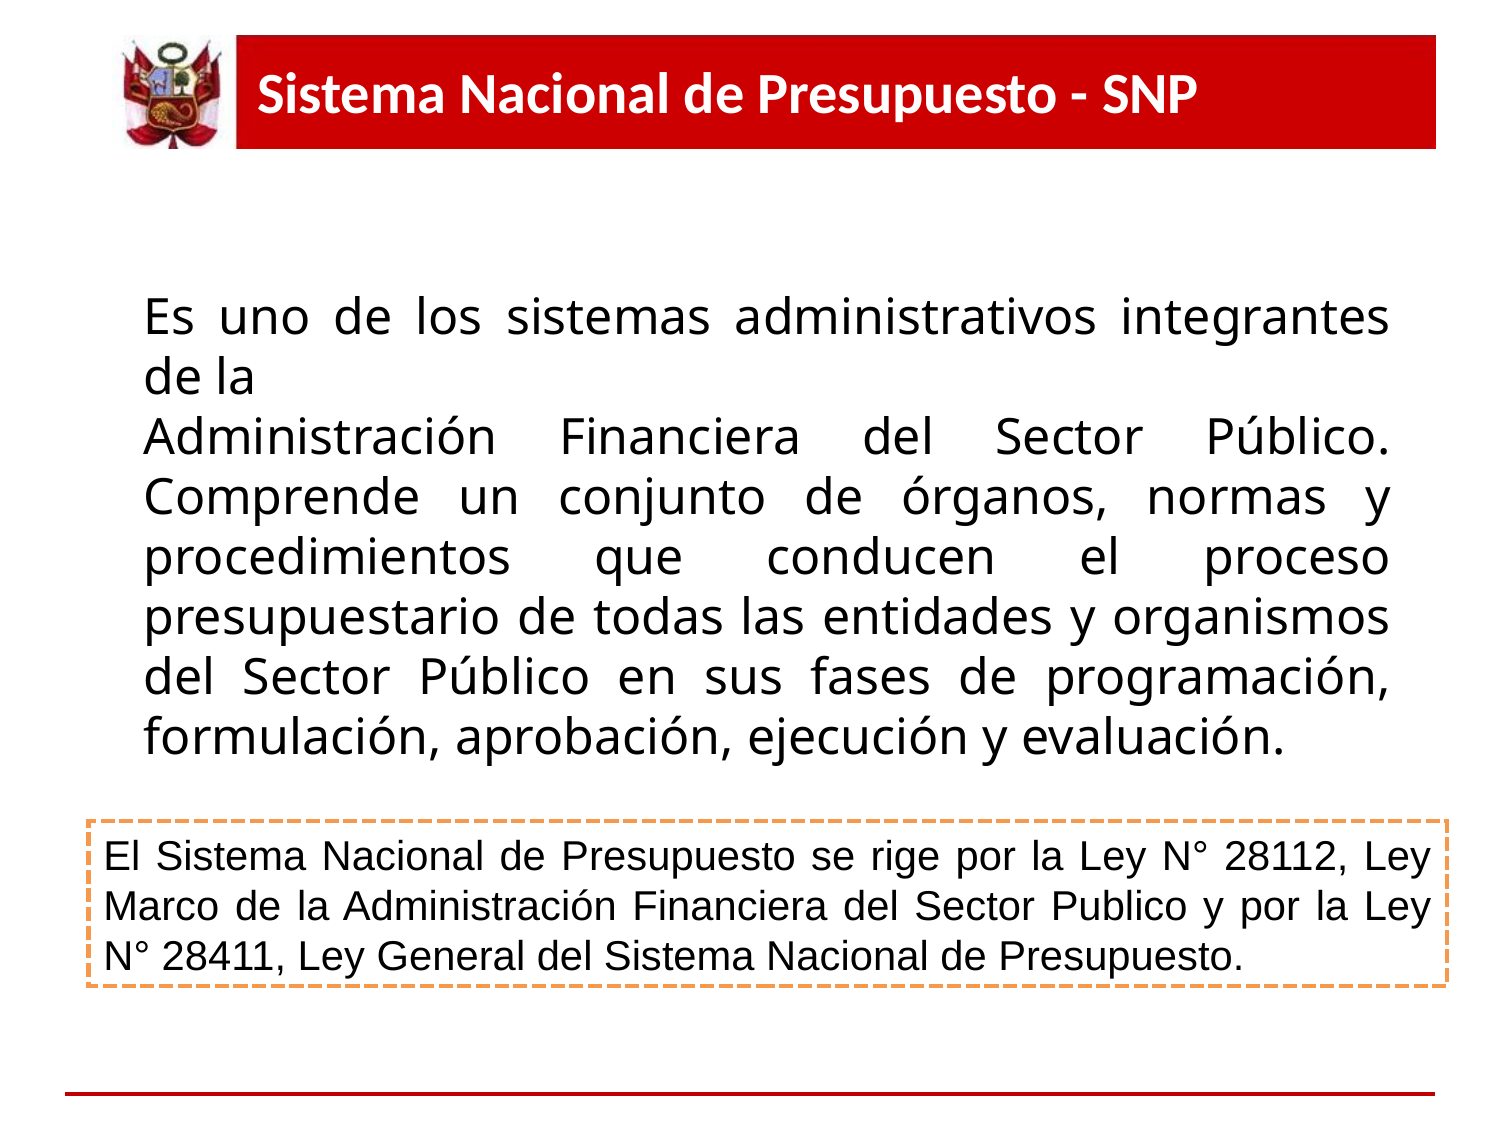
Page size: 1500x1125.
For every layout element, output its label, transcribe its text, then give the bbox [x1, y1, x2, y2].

title Sistema Nacional de Presupuesto - SNP [241, 42, 1426, 138]
picture [112, 35, 1436, 149]
text_box Es uno de los sistemas administrativos integrantes de la Administración Financiera del Sector Público. Comprende un conjunto de órganos, normas y procedimientos que conducen el proceso presupuestario de todas las entidades y organismos del Sector Público en sus fases de programación, formulación, aprobación, ejecución y evaluación. [128, 276, 1407, 772]
text_box El Sistema Nacional de Presupuesto se rige por la Ley N° 28112, Ley Marco de la Administración Financiera del Sector Publico y por la Ley N° 28411, Ley General del Sistema Nacional de Presupuesto. [88, 821, 1447, 986]
